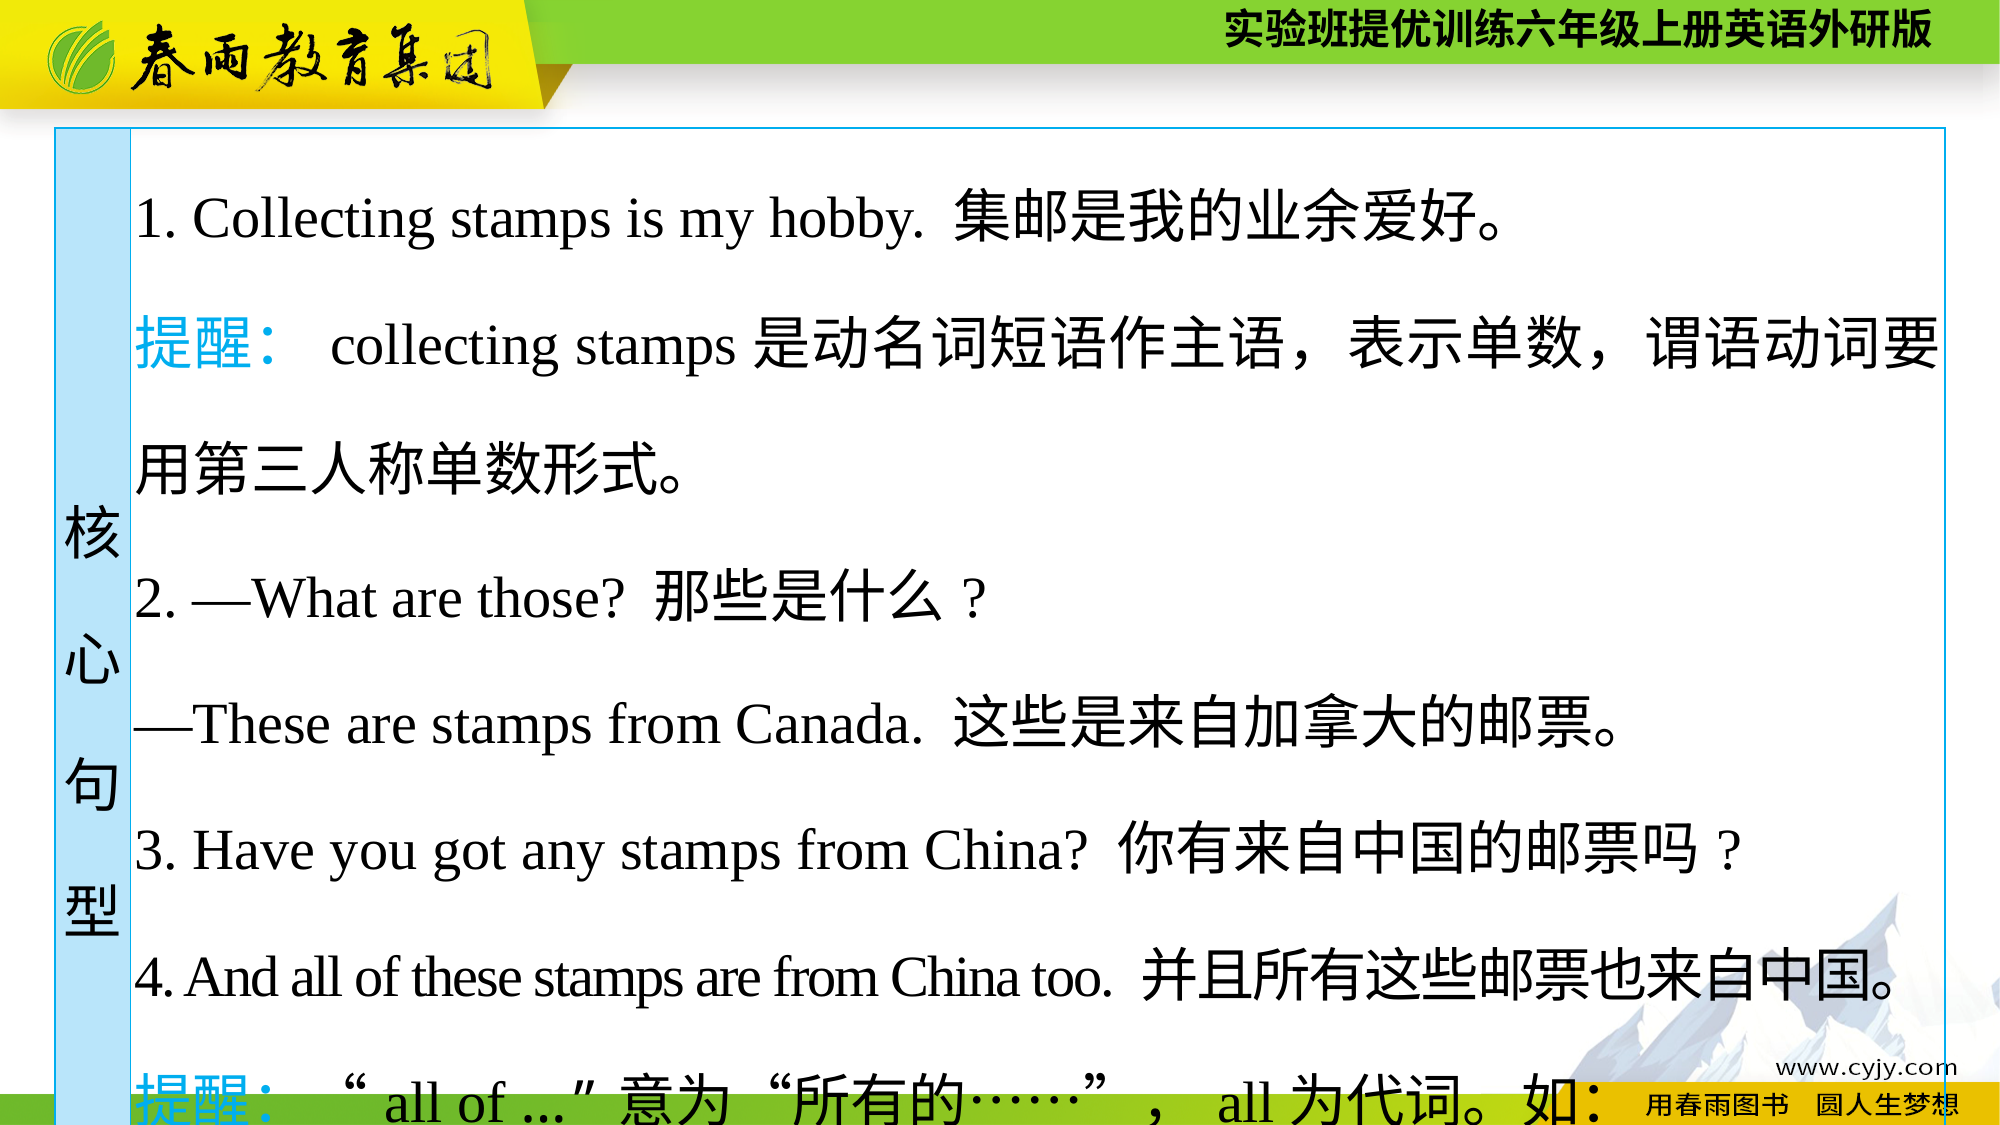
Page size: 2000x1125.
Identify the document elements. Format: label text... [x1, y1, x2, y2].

table_header 1. Collecting stamps is my hobby. 集邮是我的业余爱好。 提醒：collecting stamps是动名词短语作主语，表示单数，谓语动词要用第三人称单数形式。 2. —What are those? 那些是什么? —These are stamps from Canada. 这些是来自加拿大的邮票。 3. Have you got any stamps from China? 你有来自中国的邮票吗? 4. And all of these stamps are from China too. 并且所有这些邮票也来自中国。 提醒：“all of ...”意为“所有的……”，all为代词。如： All of the children are lovely. 所有的孩子都很可爱。 [131, 129, 1944, 1125]
picture [0, 0, 2000, 1125]
table_header 核 心 句 型 [56, 129, 130, 1125]
